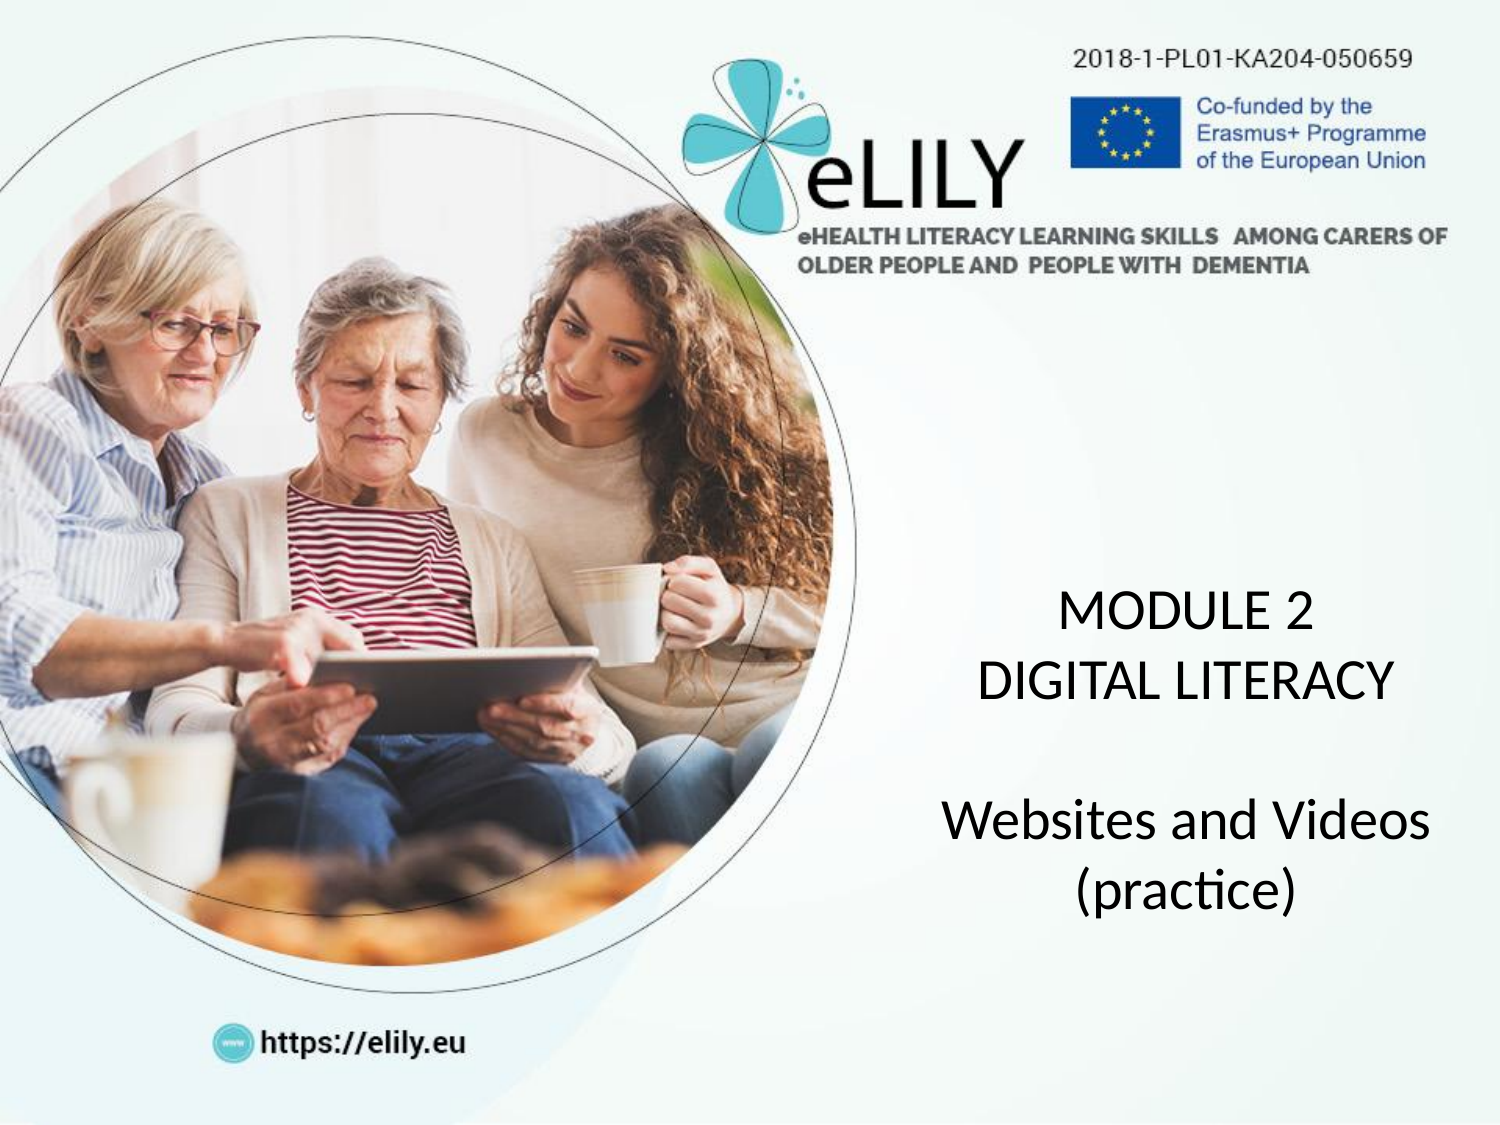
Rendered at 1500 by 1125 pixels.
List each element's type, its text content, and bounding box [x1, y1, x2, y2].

text_box MODULE 2 DIGITAL LITERACY Websites and Videos (practice) [892, 563, 1481, 1002]
picture [0, 0, 1500, 1125]
